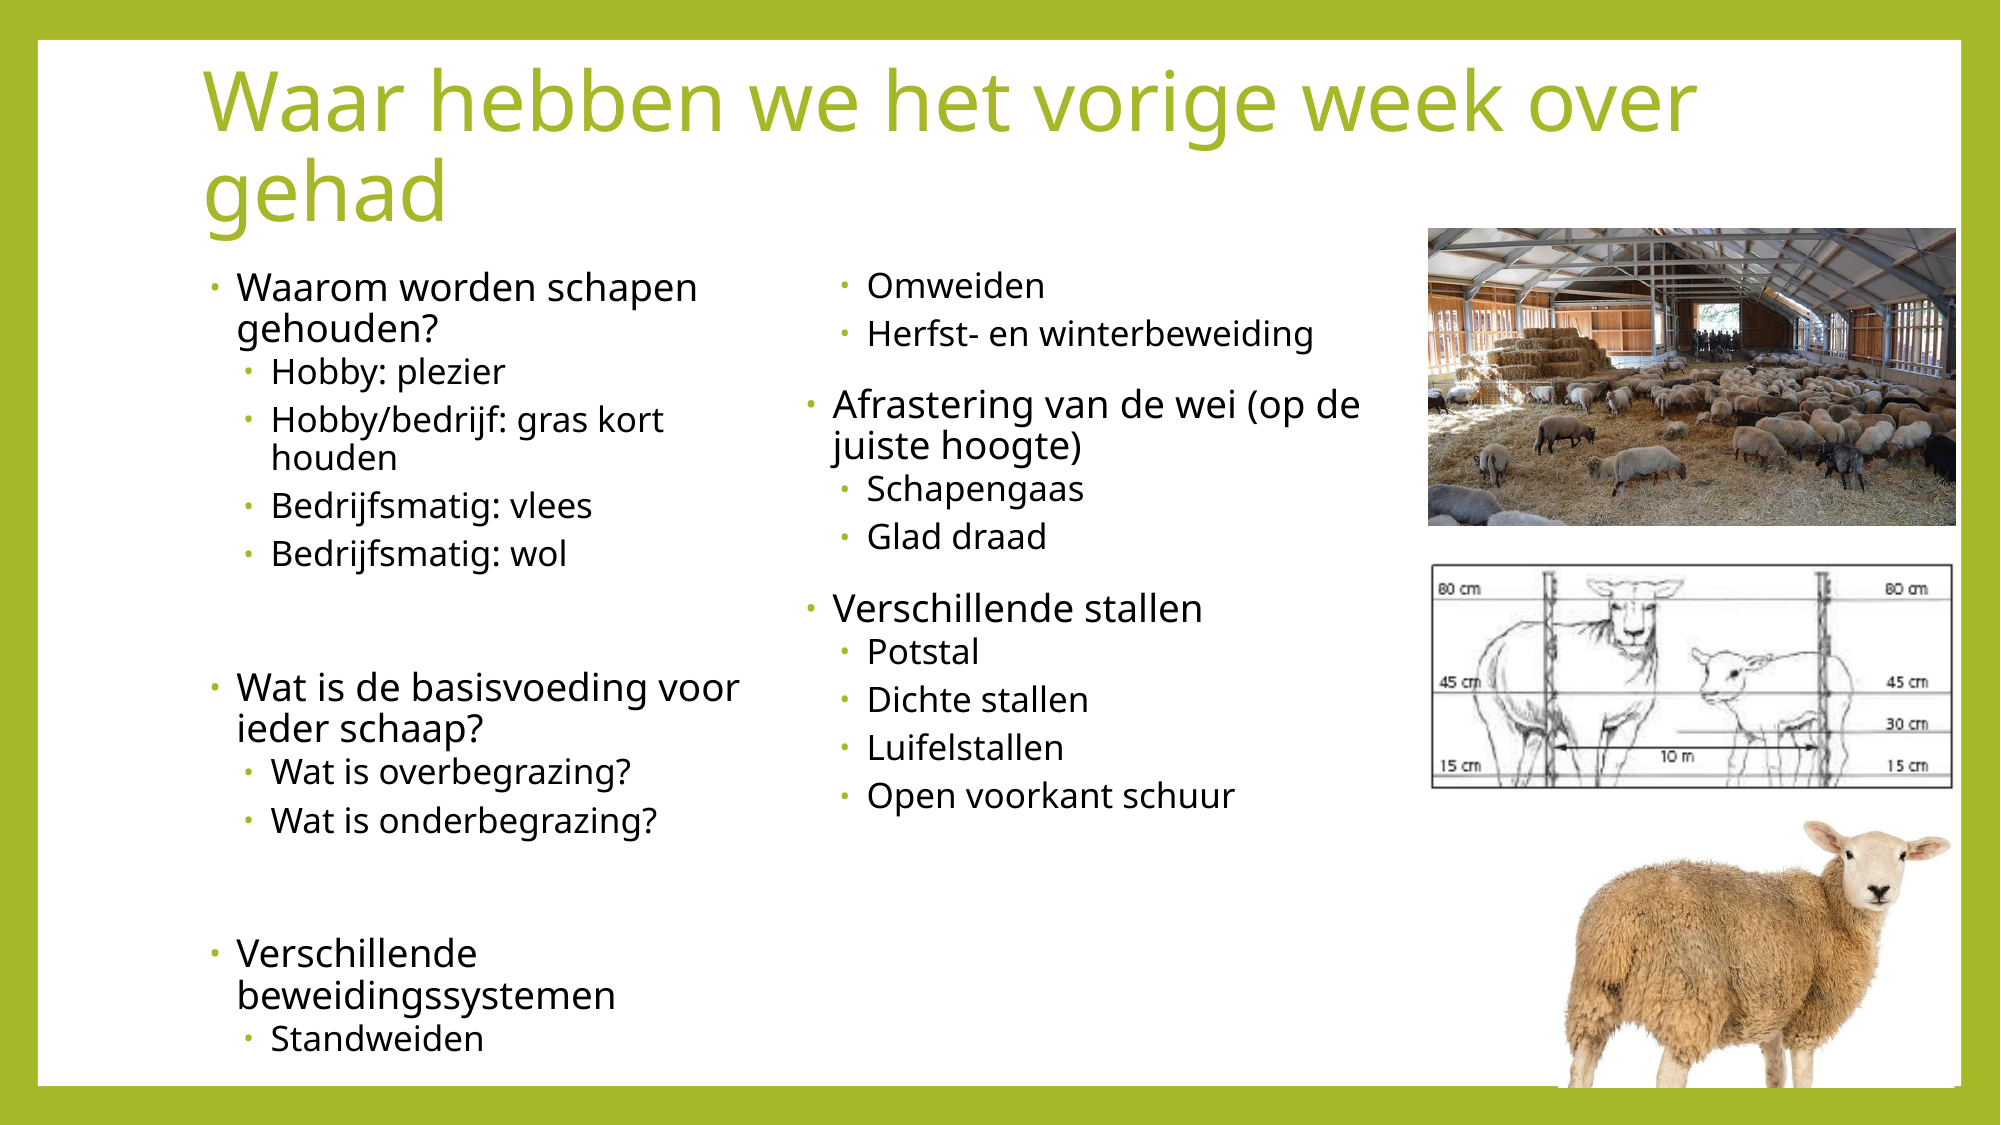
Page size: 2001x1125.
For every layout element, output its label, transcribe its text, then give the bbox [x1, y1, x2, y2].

list Waarom worden schapen gehouden? Hobby: plezier Hobby/bedrijf: gras kort houden Bedrijfsmatig: vlees Bedrijfsmatig: wol Wat is de basisvoeding voor ieder schaap? Wat is overbegrazing? Wat is onderbegrazing? Verschillende beweidingssystemen Standweiden Omweiden Herfst- en winterbeweiding Afrastering van de wei (op de juiste hoogte) Schapengaas Glad draad Verschillende stallen Potstal Dichte stallen Luifelstallen Open voorkant schuur [187, 260, 1410, 1072]
picture [1557, 809, 1955, 1089]
picture [1428, 556, 1955, 791]
title Waar hebben we het vorige week over gehad [187, 37, 1808, 261]
picture [1428, 228, 1956, 526]
